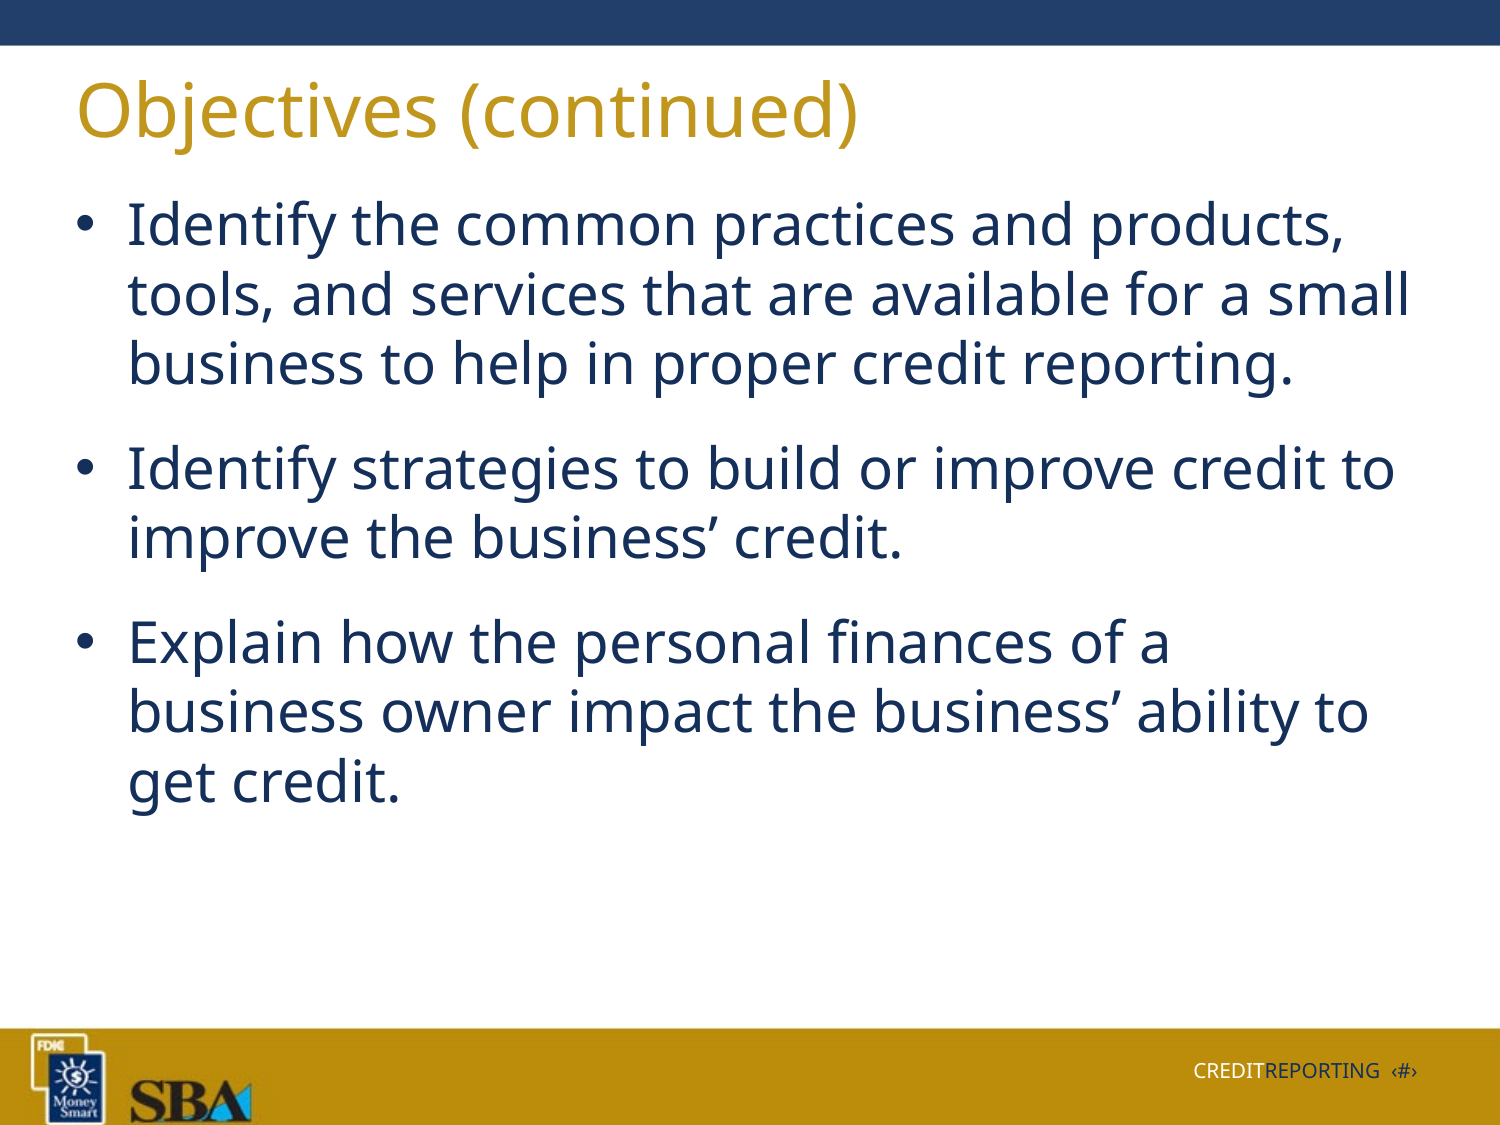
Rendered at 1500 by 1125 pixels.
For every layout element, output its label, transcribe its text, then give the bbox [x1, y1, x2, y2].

title Objectives (continued) [74, 61, 1426, 163]
list Identify the common practices and products, tools, and services that are available for a small business to help in proper credit reporting. Identify strategies to build or improve credit to improve the business’ credit. Explain how the personal finances of a business owner impact the business’ ability to get credit. [74, 186, 1426, 888]
picture [0, 0, 1500, 1125]
